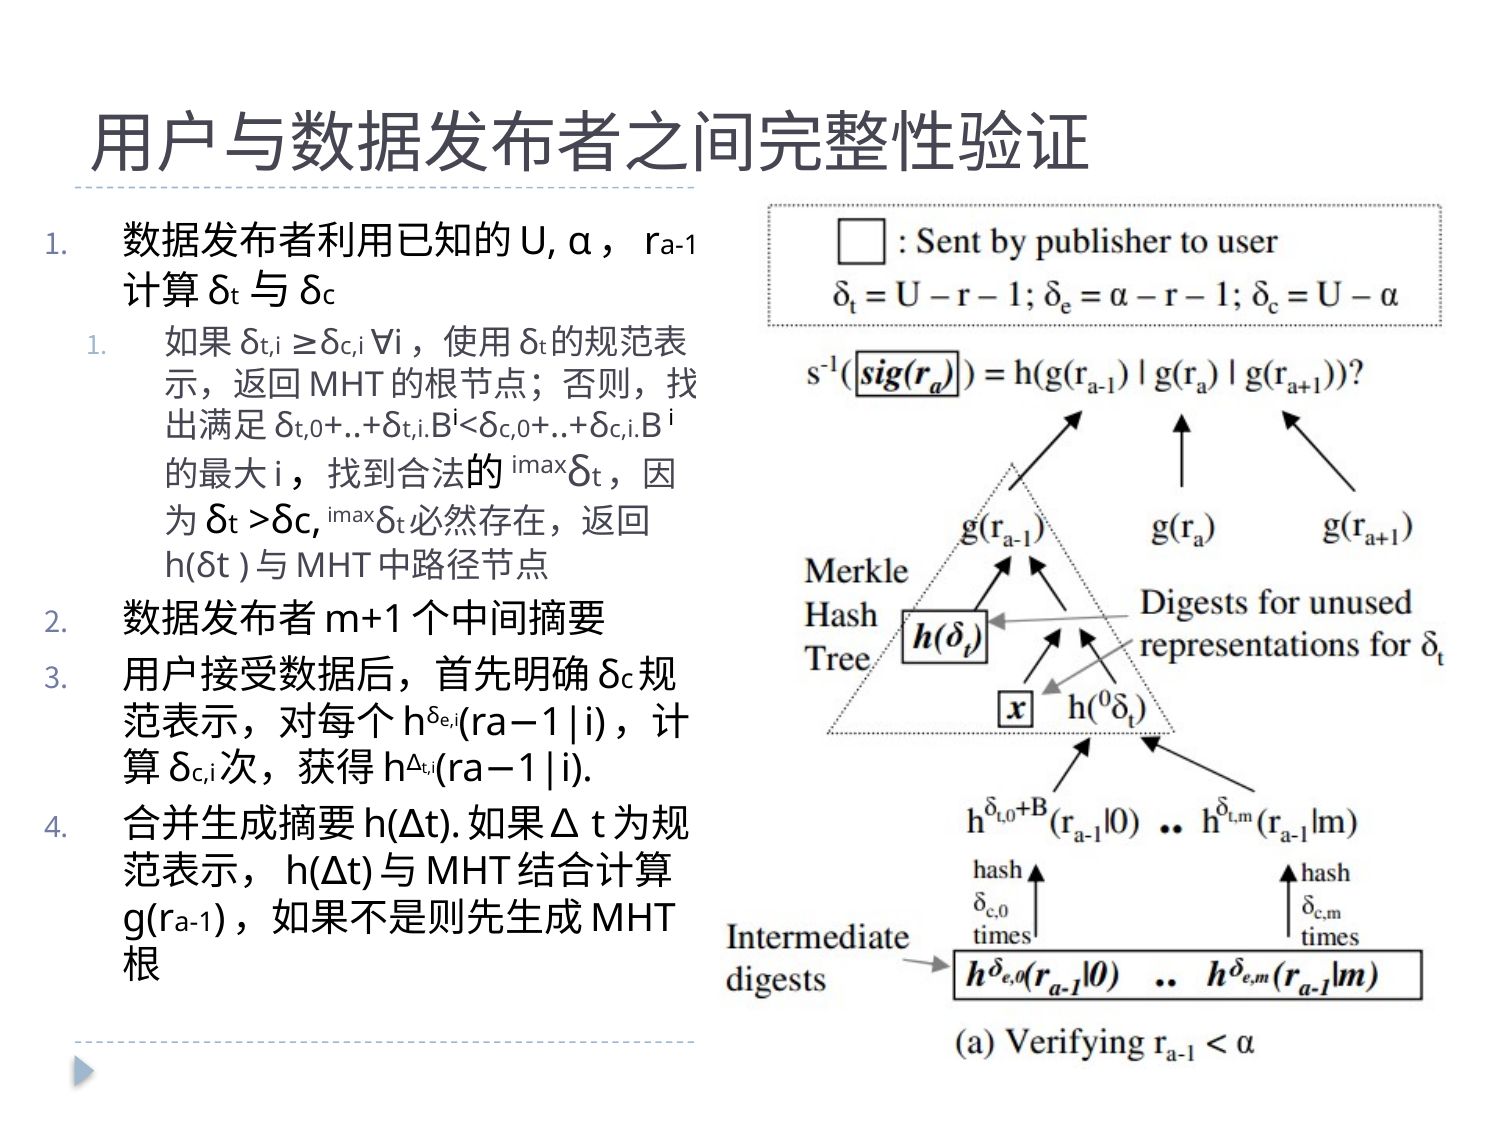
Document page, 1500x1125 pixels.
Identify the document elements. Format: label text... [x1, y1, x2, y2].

list 数据发布者利用已知的U, α，ra-1计算δt 与δc 如果δt,i ≥δc,i ∀i，使用δt的规范表示，返回MHT的根节点；否则，找出满足δt,0+..+δt,i.Bi<δc,0+..+δc,i.B i的最大i，找到合法的imaxδt，因为δt >δc, imaxδt必然存在，返回h(δt )与MHT中路径节点 数据发布者m+1个中间摘要 用户接受数据后，首先明确δc规范表示，对每个hδe,i(ra−1|i)，计算δc,i次，获得h∆t,i(ra−1|i). 合并生成摘要h(∆t).如果∆t为规范表示，h(∆t)与MHT结合计算g(ra-1)，如果不是则先生成MHT根 [29, 208, 690, 1019]
picture [696, 184, 1500, 1070]
title 用户与数据发布者之间完整性验证 [75, 24, 1425, 188]
